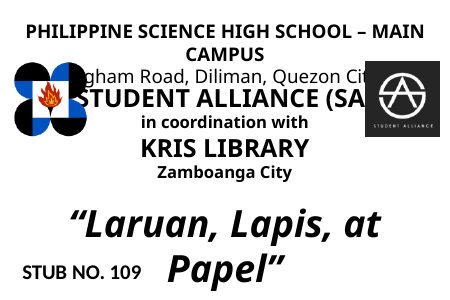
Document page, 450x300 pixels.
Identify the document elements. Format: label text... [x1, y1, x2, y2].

text_box STUB NO. 109 [7, 251, 213, 292]
text_box STUDENT ALLIANCE (SA) in coordination with KRIS LIBRARY Zamboanga City [0, 74, 450, 190]
picture [12, 60, 88, 137]
picture [364, 60, 441, 137]
text_box PHILIPPINE SCIENCE HIGH SCHOOL – MAIN CAMPUS Agham Road, Diliman, Quezon City [0, 12, 450, 74]
text_box “Laruan, Lapis, at Papel” [0, 192, 450, 298]
